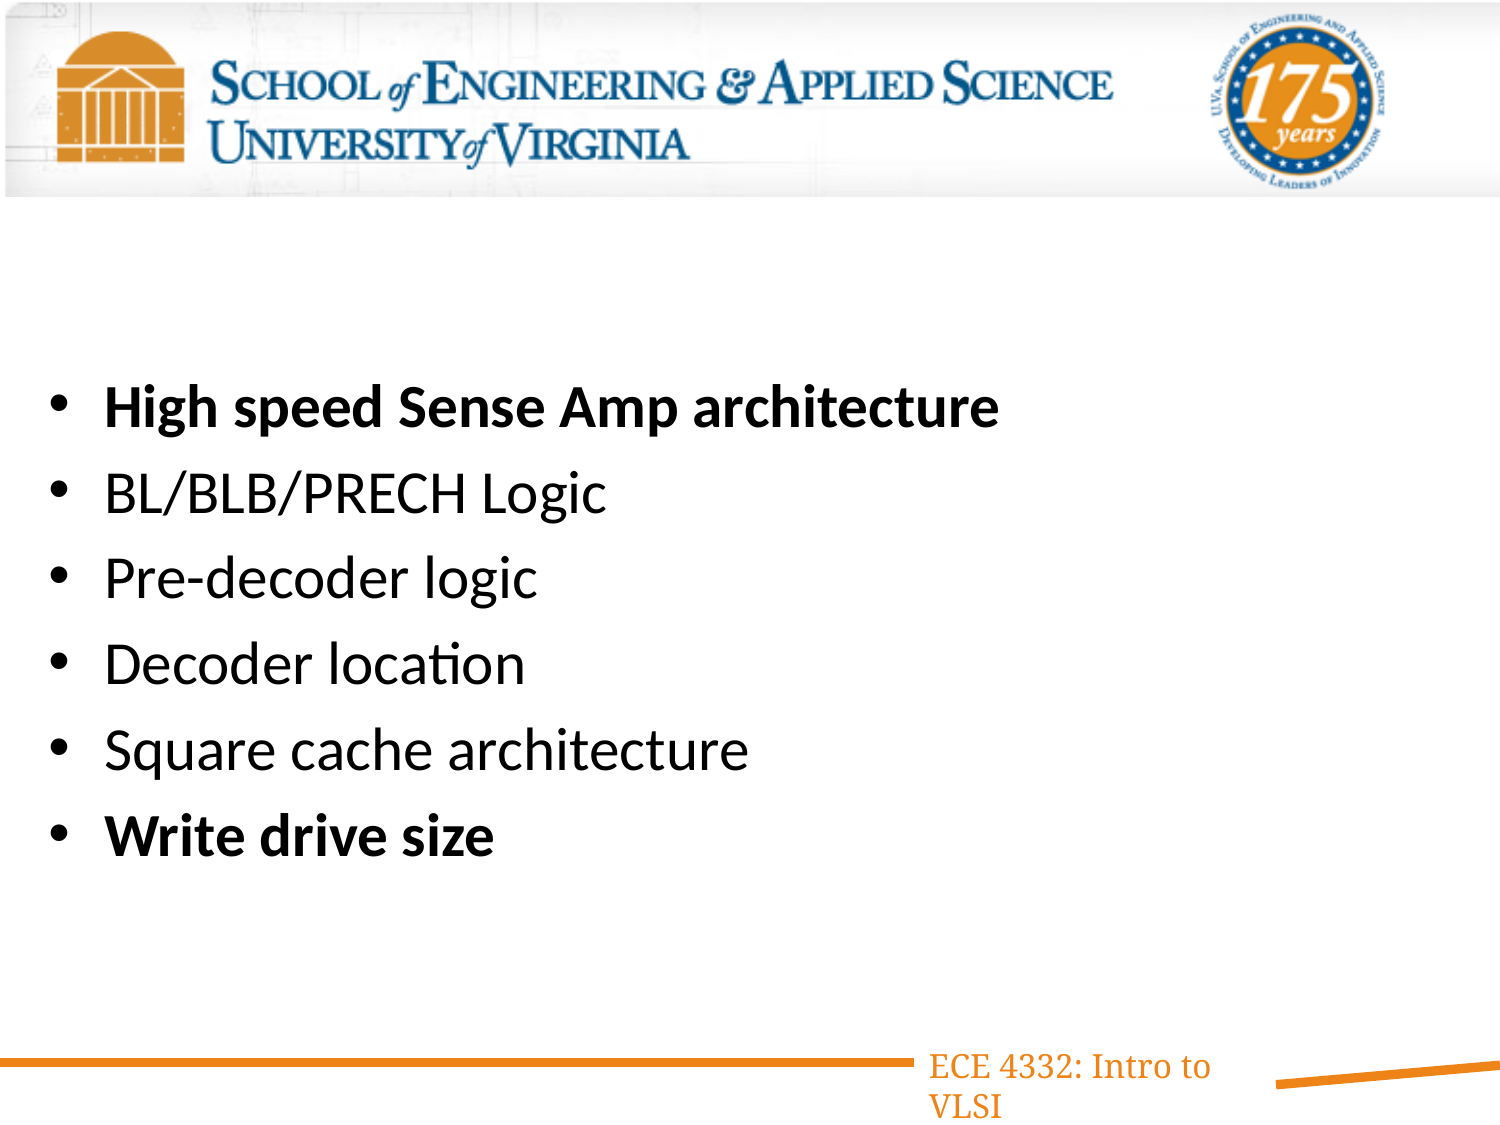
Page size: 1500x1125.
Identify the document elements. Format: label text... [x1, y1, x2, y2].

picture [0, 0, 1500, 197]
text_box ECE 4332: Intro to VLSI [914, 1037, 1277, 1125]
list High speed Sense Amp architecture BL/BLB/PRECH Logic Pre-decoder logic Decoder location Square cache architecture Write drive size [33, 205, 1384, 881]
